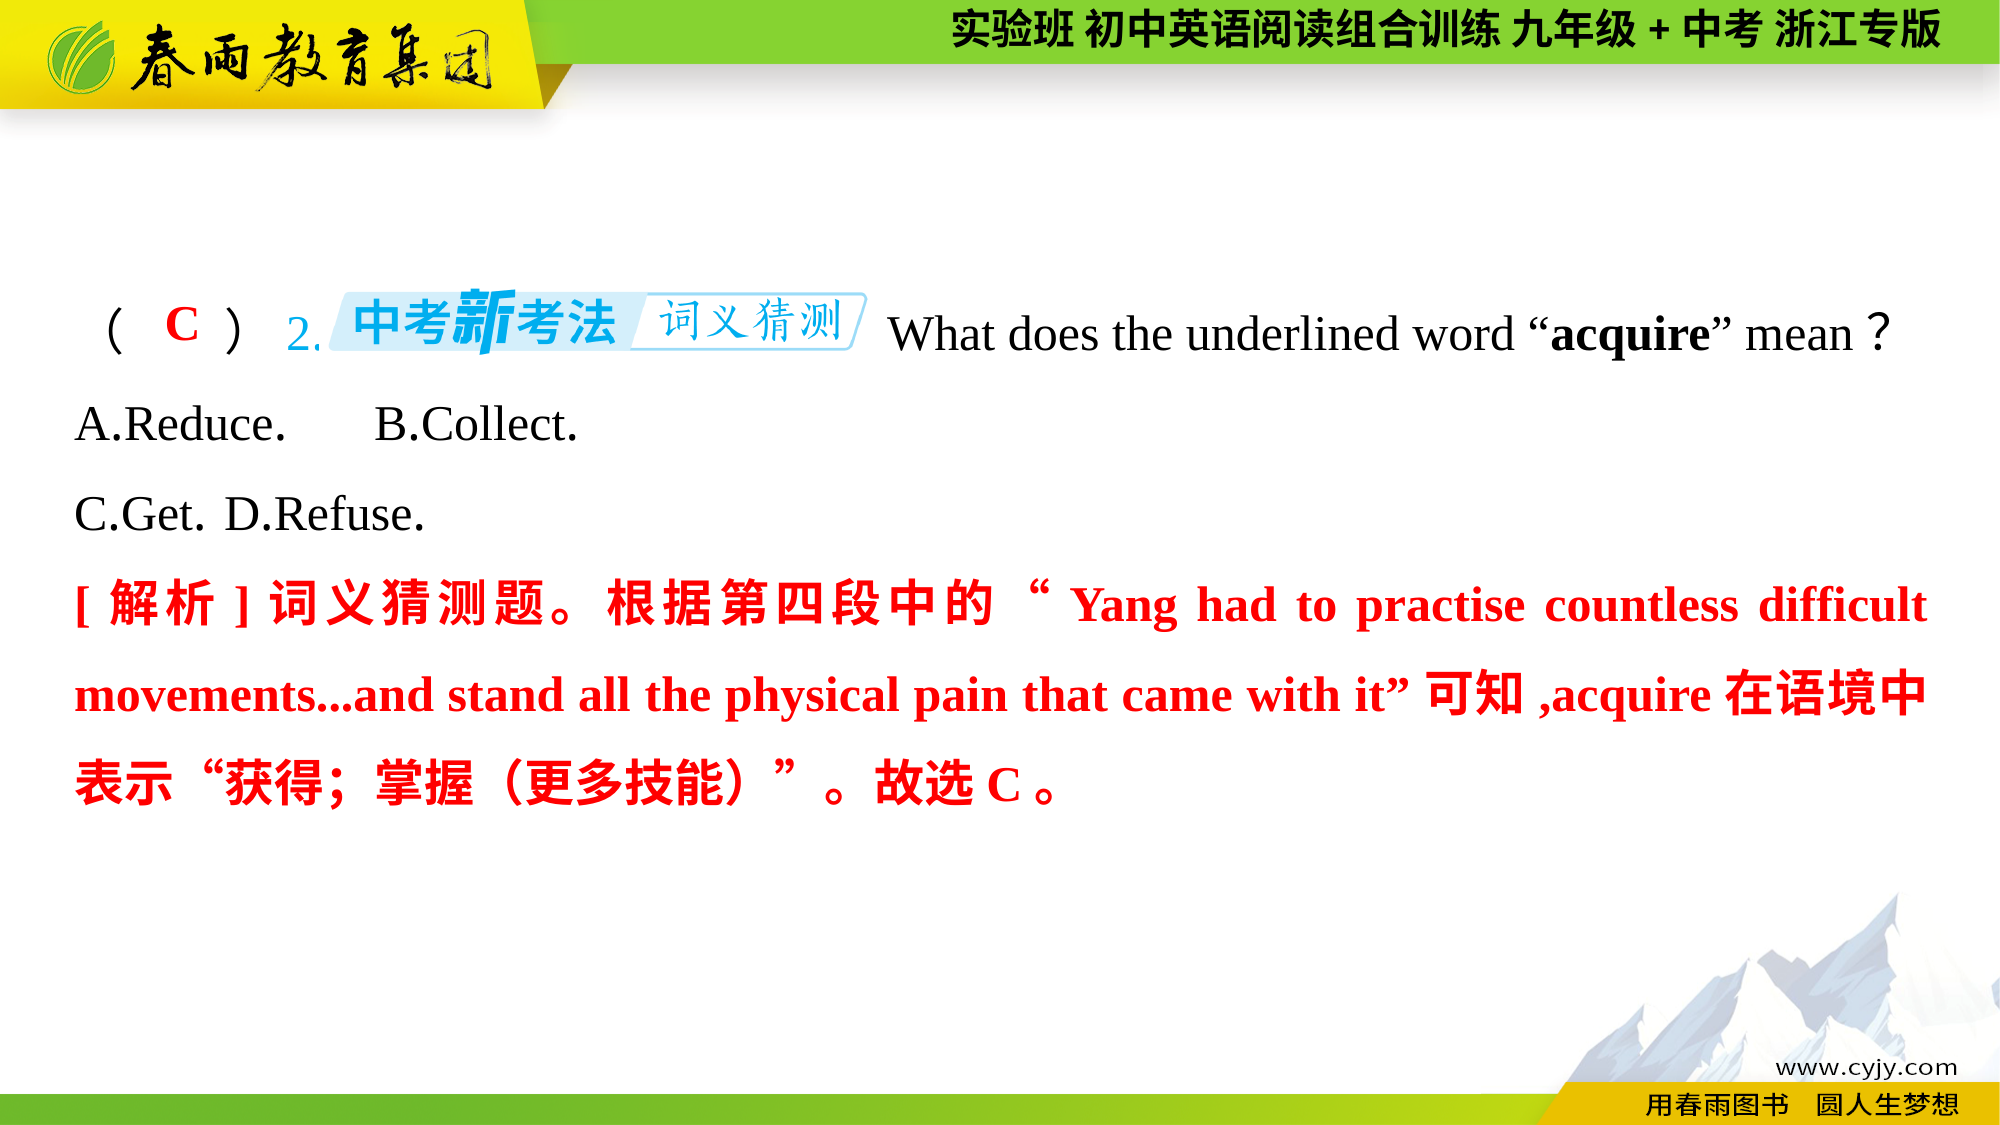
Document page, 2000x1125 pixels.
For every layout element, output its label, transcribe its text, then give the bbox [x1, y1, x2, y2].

picture [0, 0, 2000, 1125]
list （ ）2. What does the underlined word “acquire” mean？ A.Reduce. B.Collect. C.Get. D.Refuse. [59, 262, 1944, 534]
text_box C [149, 283, 216, 358]
text_box [解析]词义猜测题。根据第四段中的“Yang had to practise countless difficult movements...and stand all the physical pain that came with it”可知,acquire在语境中表示“获得；掌握（更多技能）”。故选C。 [59, 534, 1944, 820]
